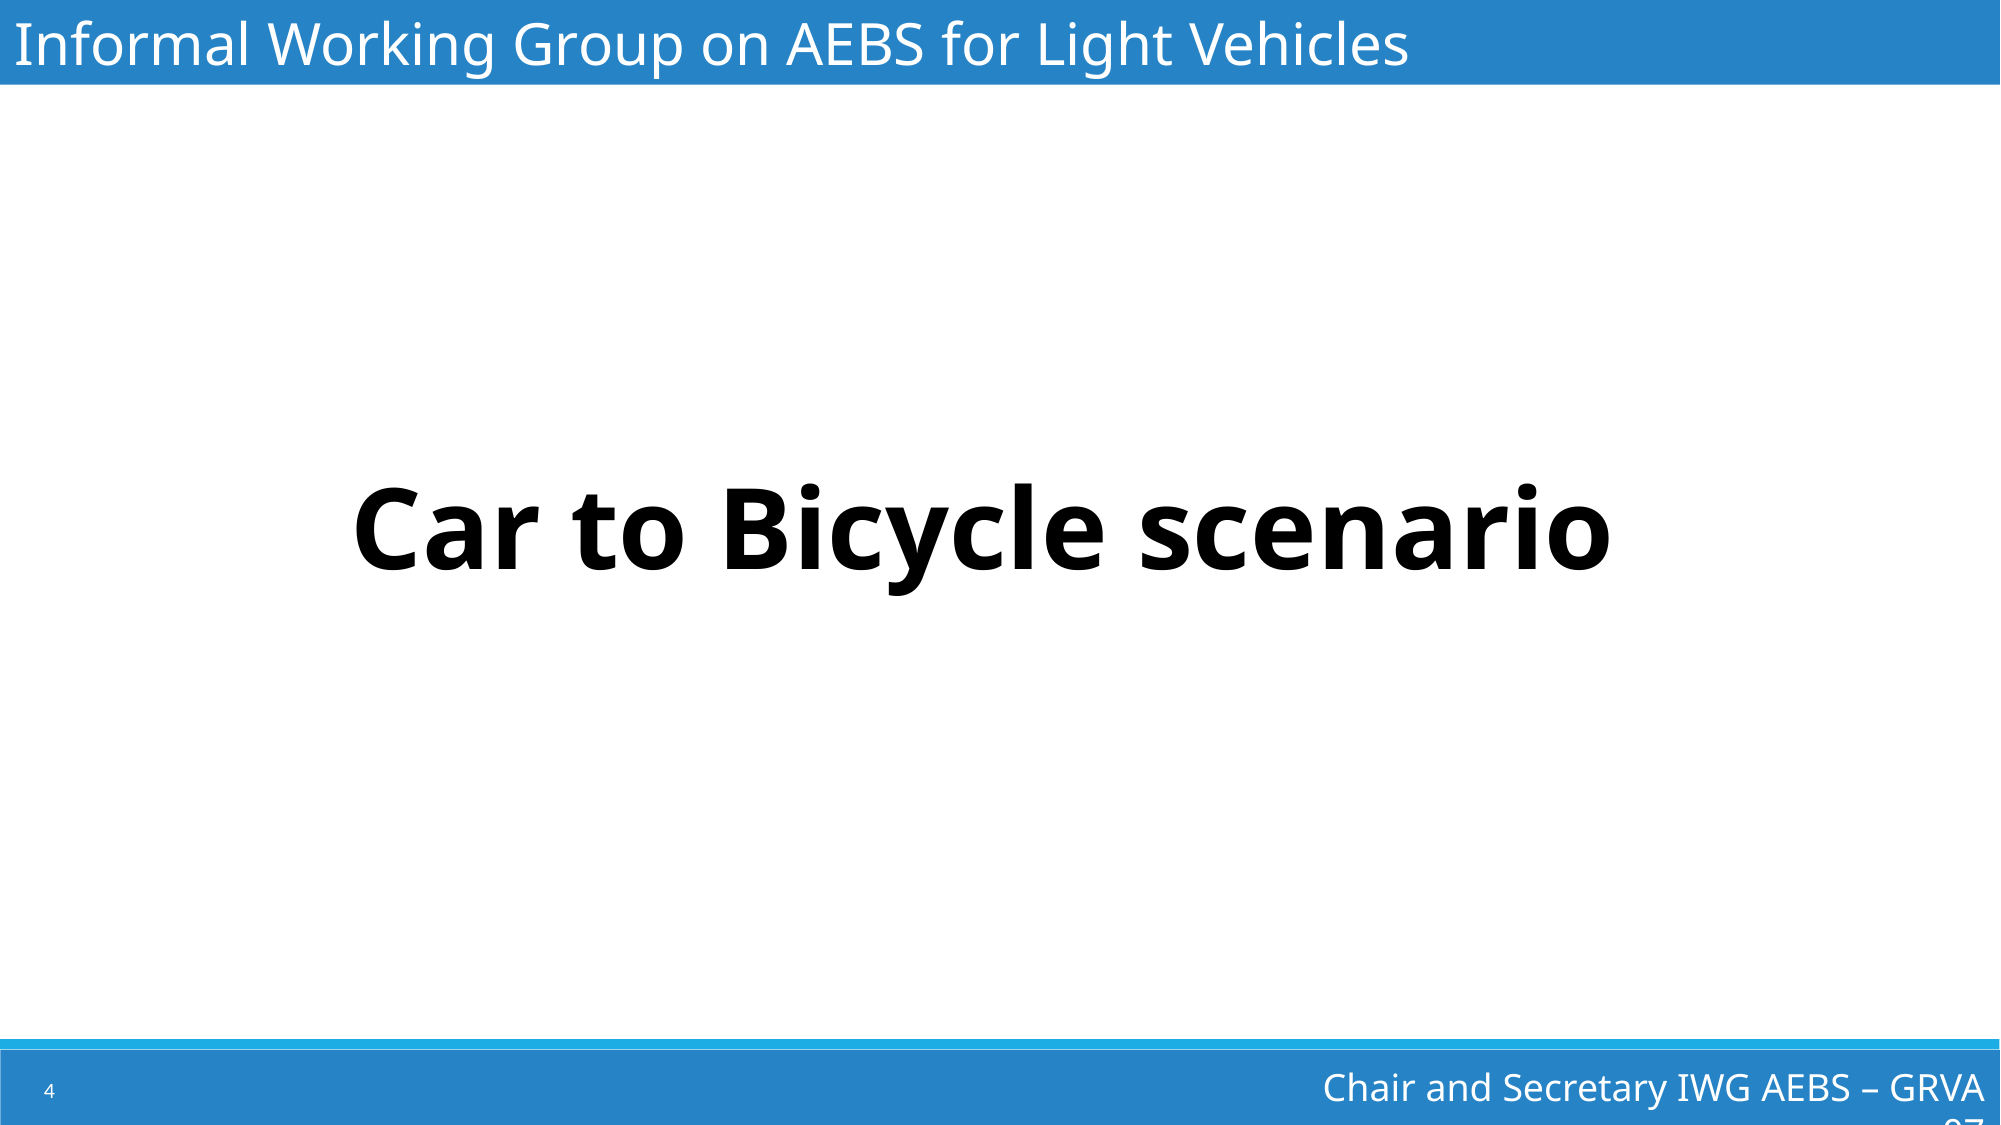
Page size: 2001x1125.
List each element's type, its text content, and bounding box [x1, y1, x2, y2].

text_box Chair and Secretary IWG AEBS – GRVA 07 [1263, 1056, 2000, 1125]
slide_number 4 [0, 1059, 70, 1120]
text_box Car to Bicycle scenario [224, 449, 1741, 600]
text_box Informal Working Group on AEBS for Light Vehicles [0, 0, 2000, 85]
